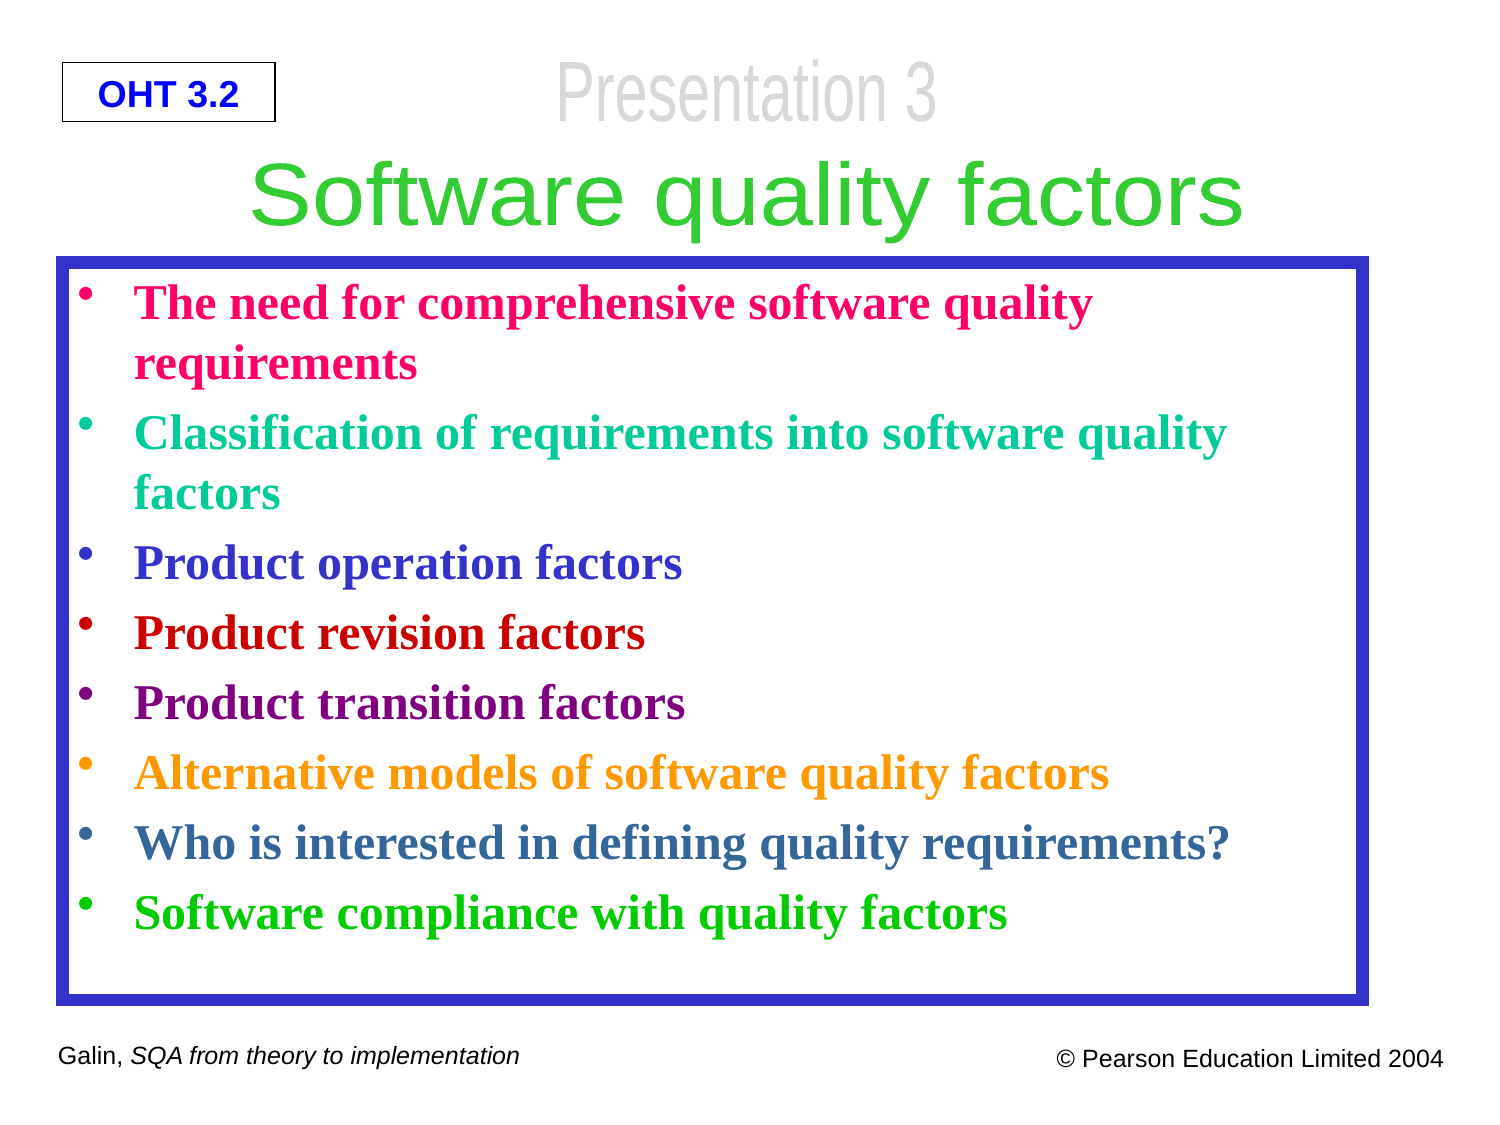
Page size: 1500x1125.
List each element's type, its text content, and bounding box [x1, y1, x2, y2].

text_box The need for comprehensive software quality requirements Classification of requirements into software quality factors Product operation factors Product revision factors Product transition factors Alternative models of software quality factors Who is interested in defining quality requirements? Software compliance with quality factors [62, 262, 1363, 1000]
